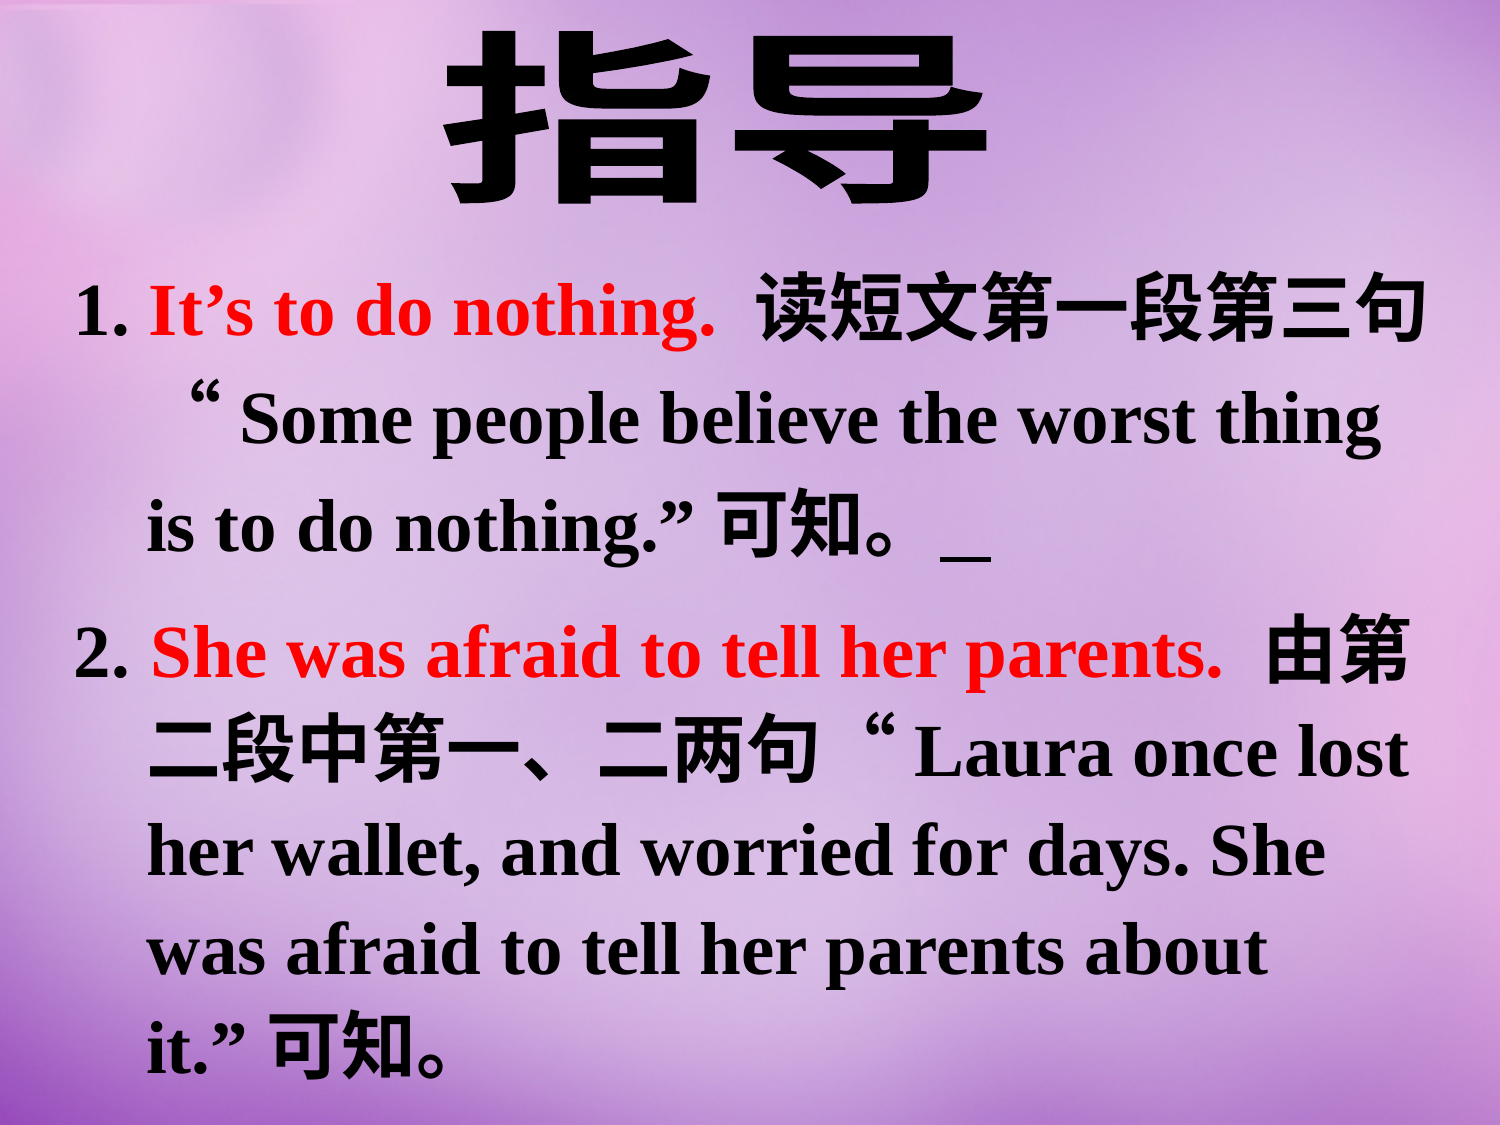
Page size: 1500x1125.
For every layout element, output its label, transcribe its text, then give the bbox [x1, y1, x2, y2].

text_box 1. It’s to do nothing. 读短文第一段第三句“Some people believe the worst thing is to do nothing.”可知。 [59, 234, 1447, 574]
text_box 2. She was afraid to tell her parents. 由第二段中第一、二两句“Laura once lost her wallet, and worried for days. She was afraid to tell her parents about it.”可知。 [59, 586, 1459, 1096]
picture [0, 0, 1500, 1125]
